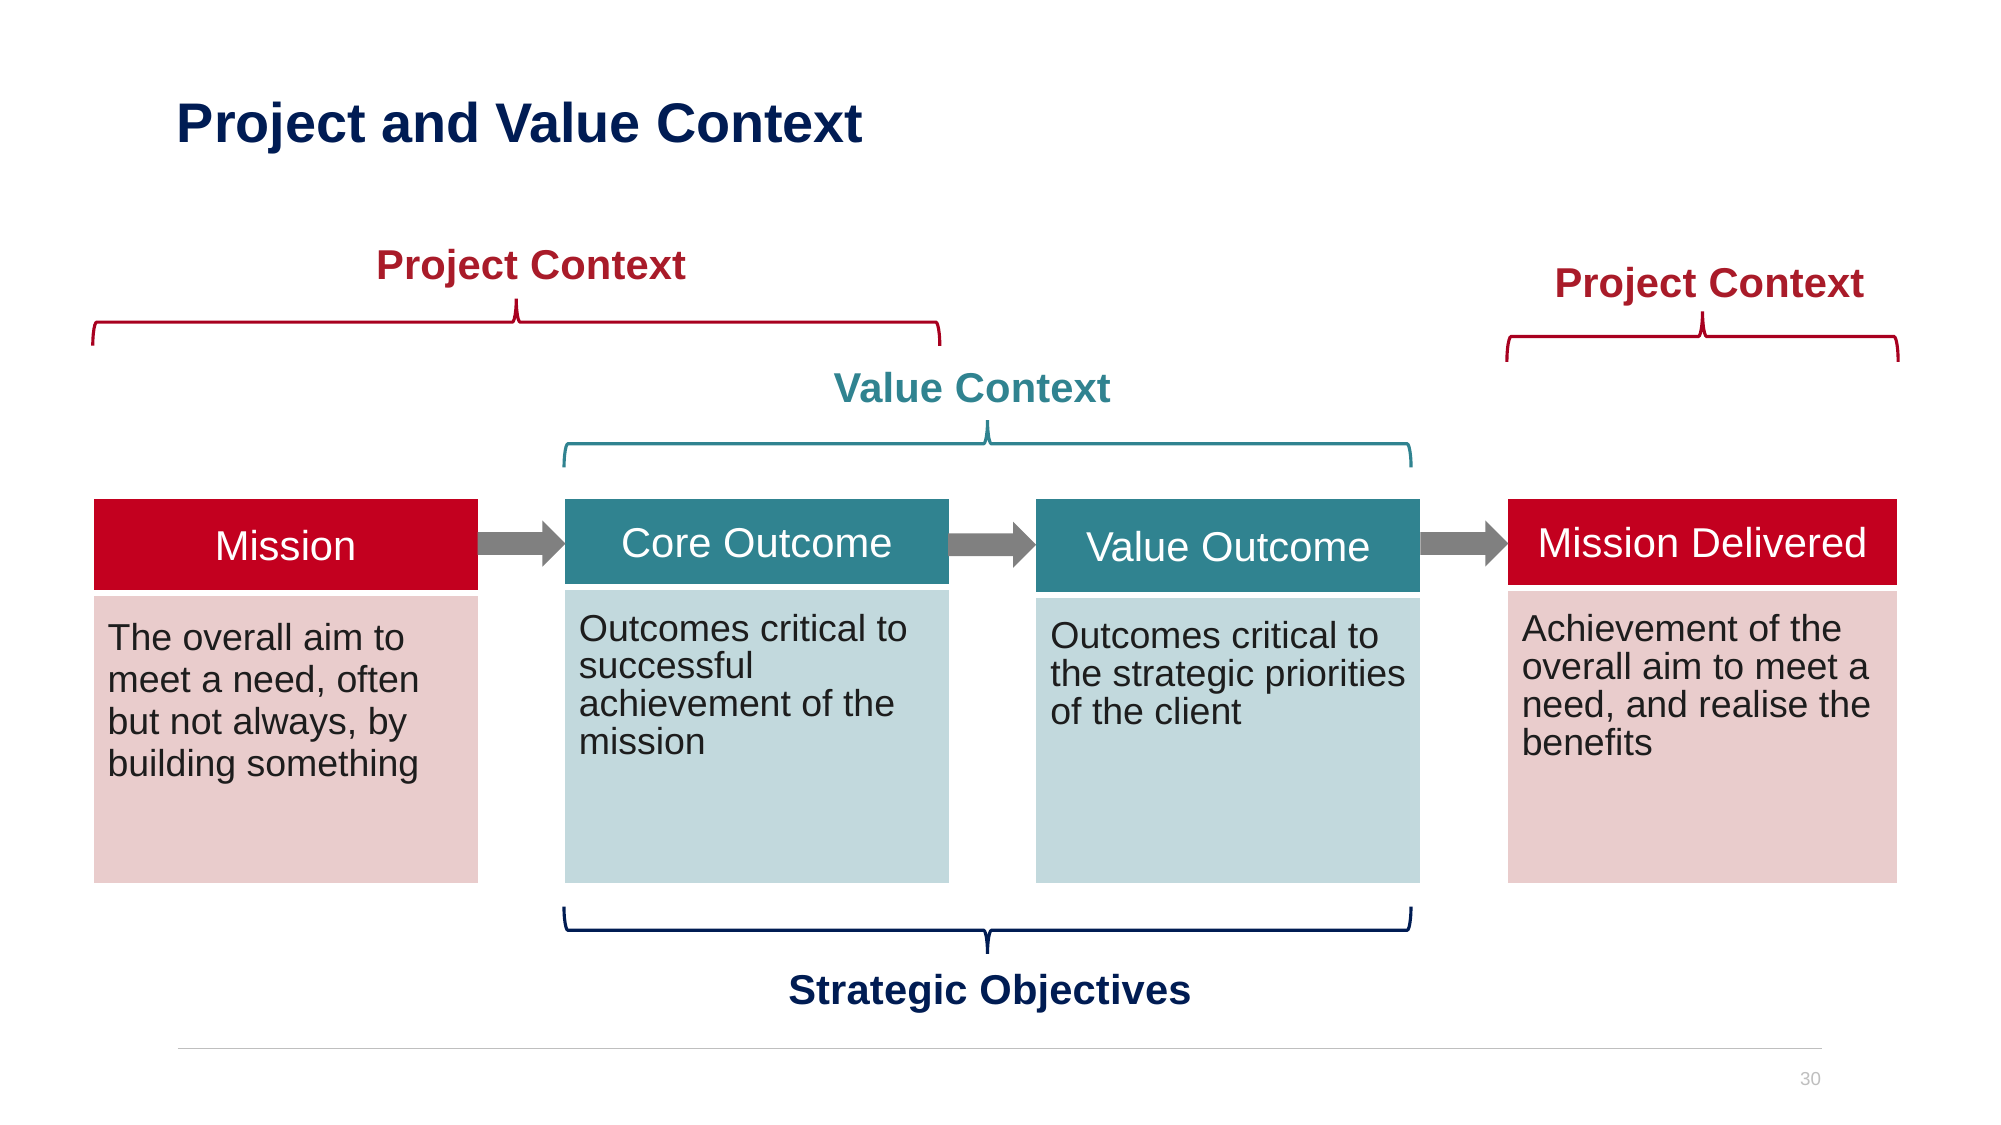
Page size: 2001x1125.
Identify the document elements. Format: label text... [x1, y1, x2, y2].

text_box Project Context [266, 237, 795, 289]
table_cell The overall aim to meet a need, often but not always, by building something [94, 596, 478, 883]
text_box [92, 298, 940, 346]
table_header Value Outcome [1036, 499, 1420, 592]
text_box [564, 420, 1412, 468]
title Project and Value Context [176, 94, 1822, 216]
text_box [949, 524, 1035, 566]
text_box [1506, 311, 1899, 362]
table_cell Outcomes critical to successful achievement of the mission [565, 590, 949, 883]
text_box Strategic Objectives [764, 962, 1215, 1013]
table_header Mission Delivered [1508, 499, 1897, 585]
slide_number 30 [1386, 1048, 1837, 1108]
text_box Project Context [1444, 255, 1974, 306]
table_header Mission [94, 499, 478, 590]
table_header Core Outcome [565, 499, 949, 584]
text_box [478, 522, 565, 565]
text_box [563, 906, 1412, 954]
text_box [1421, 522, 1507, 565]
table_cell Outcomes critical to the strategic priorities of the client [1036, 598, 1420, 883]
table_cell Achievement of the overall aim to meet a need, and realise the benefits [1508, 591, 1897, 883]
text_box Value Context [764, 361, 1179, 412]
